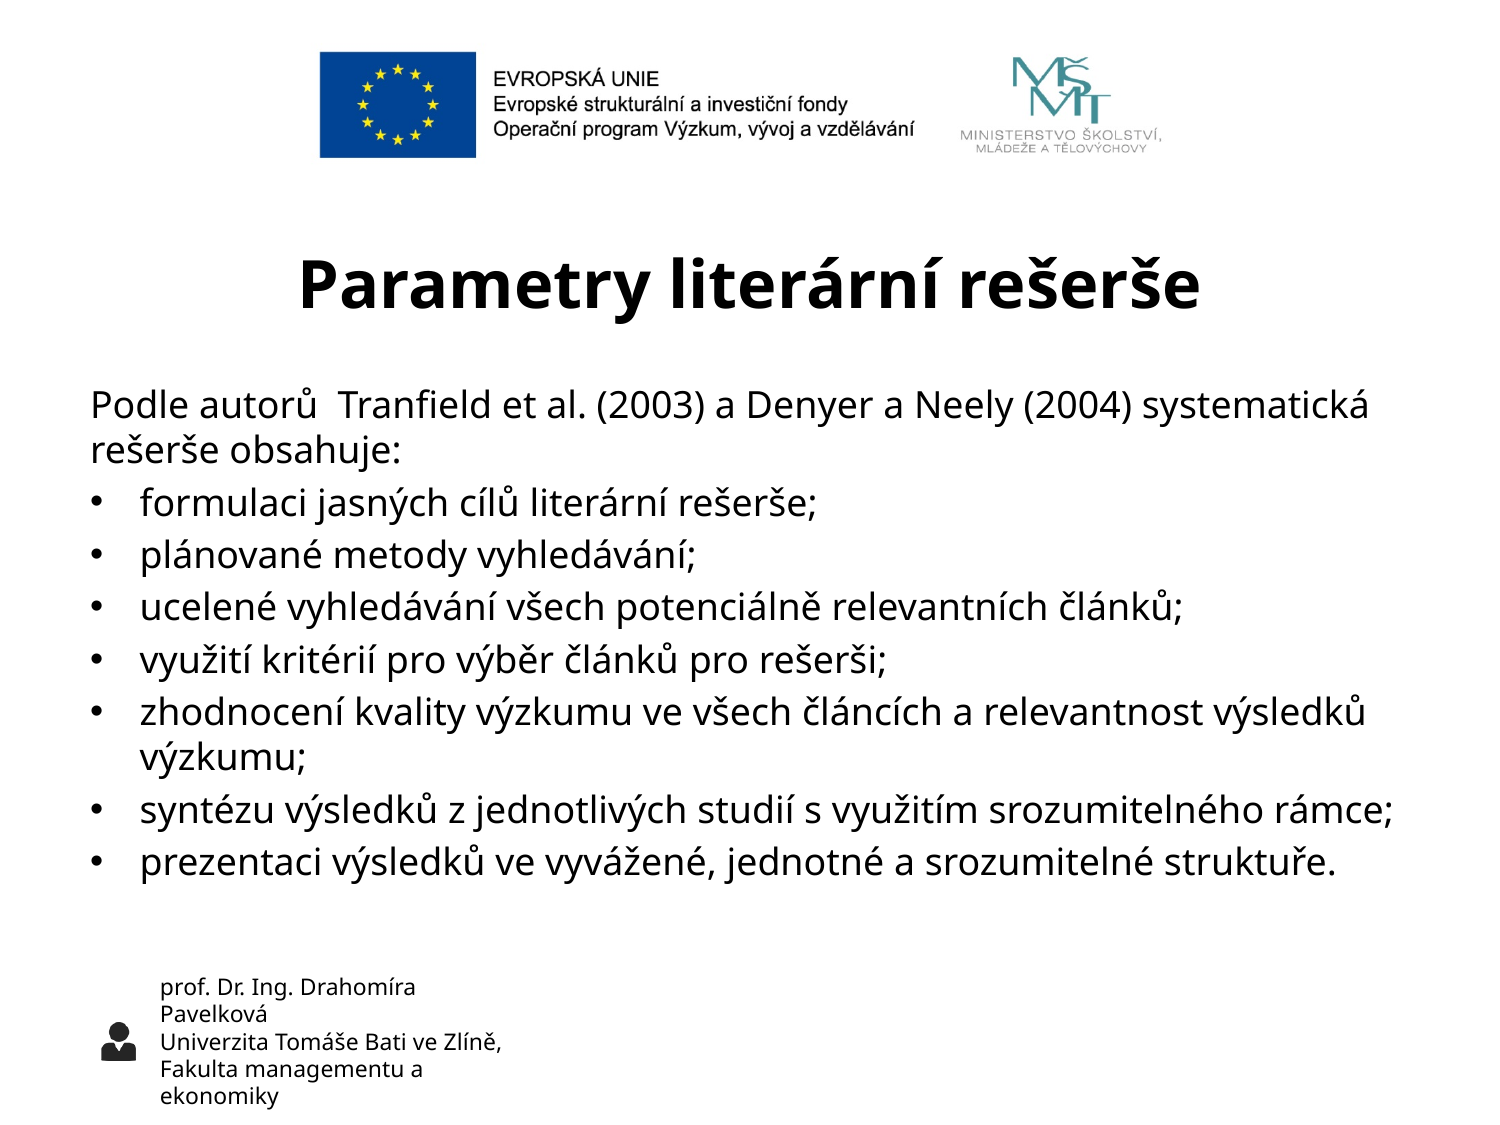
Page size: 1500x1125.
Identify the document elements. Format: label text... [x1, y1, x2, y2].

footer prof. Dr. Ing. Drahomíra Pavelková Univerzita Tomáše Bati ve Zlíně, Fakulta managementu a ekonomiky [145, 999, 526, 1083]
list Podle autorů Tranfield et al. (2003) a Denyer a Neely (2004) systematická rešerše obsahuje: formulaci jasných cílů literární rešerše; plánované metody vyhledávání; ucelené vyhledávání všech potenciálně relevantních článků; využití kritérií pro výběr článků pro rešerši; zhodnocení kvality výzkumu ve všech článcích a relevantnost výsledků výzkumu; syntézu výsledků z jednotlivých studií s využitím srozumitelného rámce; prezentaci výsledků ve vyvážené, jednotné a srozumitelné struktuře. [75, 373, 1425, 929]
title Parametry literární rešerše [75, 208, 1425, 357]
picture [101, 1021, 136, 1062]
picture [267, 0, 1213, 210]
